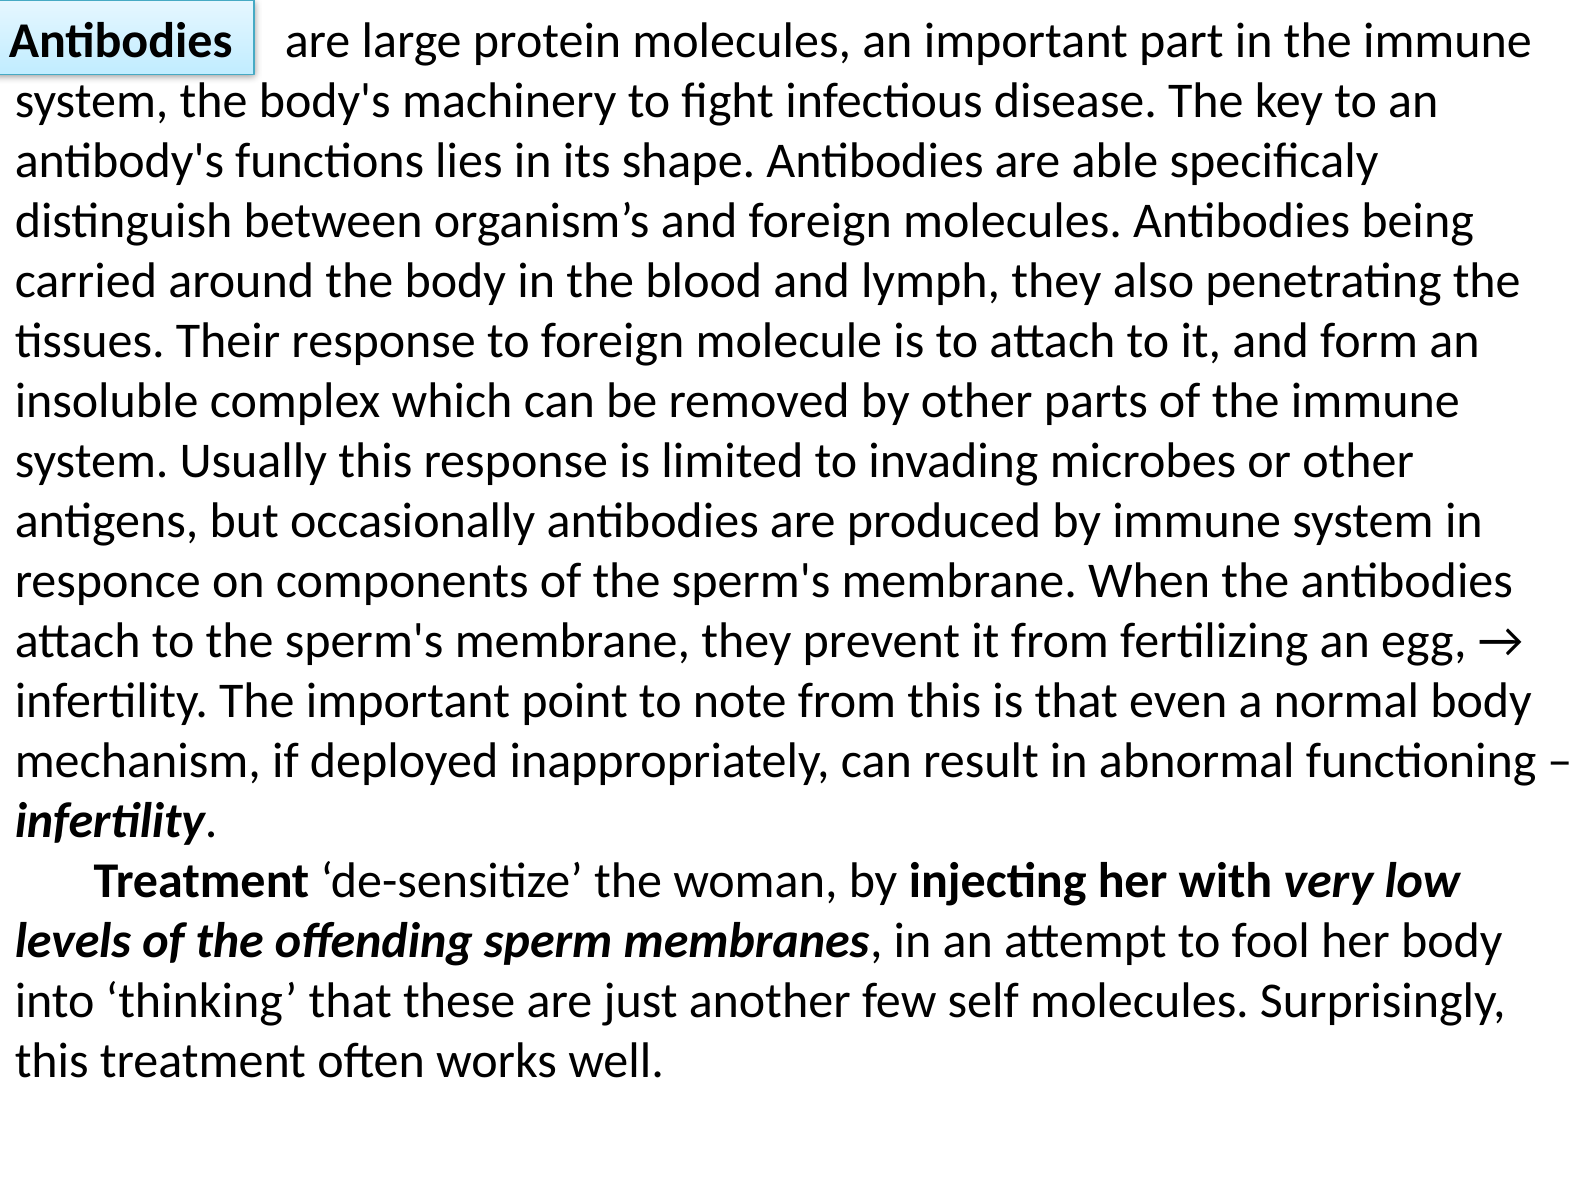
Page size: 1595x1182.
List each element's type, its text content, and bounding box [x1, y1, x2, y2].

text_box are large protein molecules, an important part in the immune system, the body's machinery to fight infectious disease. The key to an antibody's functions lies in its shape. Antibodies are able specificaly distinguish between organism’s and foreign molecules. Antibodies being carried around the body in the blood and lymph, they also penetrating the tissues. Their response to foreign molecule is to attach to it, and form an insoluble complex which can be removed by other parts of the immune system. Usually this response is limited to invading microbes or other antigens, but occasionally antibodies are produced by immune system in responce on components of the sperm's membrane. When the antibodies attach to the sperm's membrane, they prevent it from fertilizing an egg, → infertility. The important point to note from this is that even a normal body mechanism, if deployed inappropriately, can result in abnormal functioning –infertility. Treatment ‘de-sensitize’ the woman, by injecting her with very low levels of the offending sperm membranes, in an attempt to fool her body into ‘thinking’ that these are just another few self molecules. Surprisingly, this treatment often works well. [0, 0, 1595, 1155]
